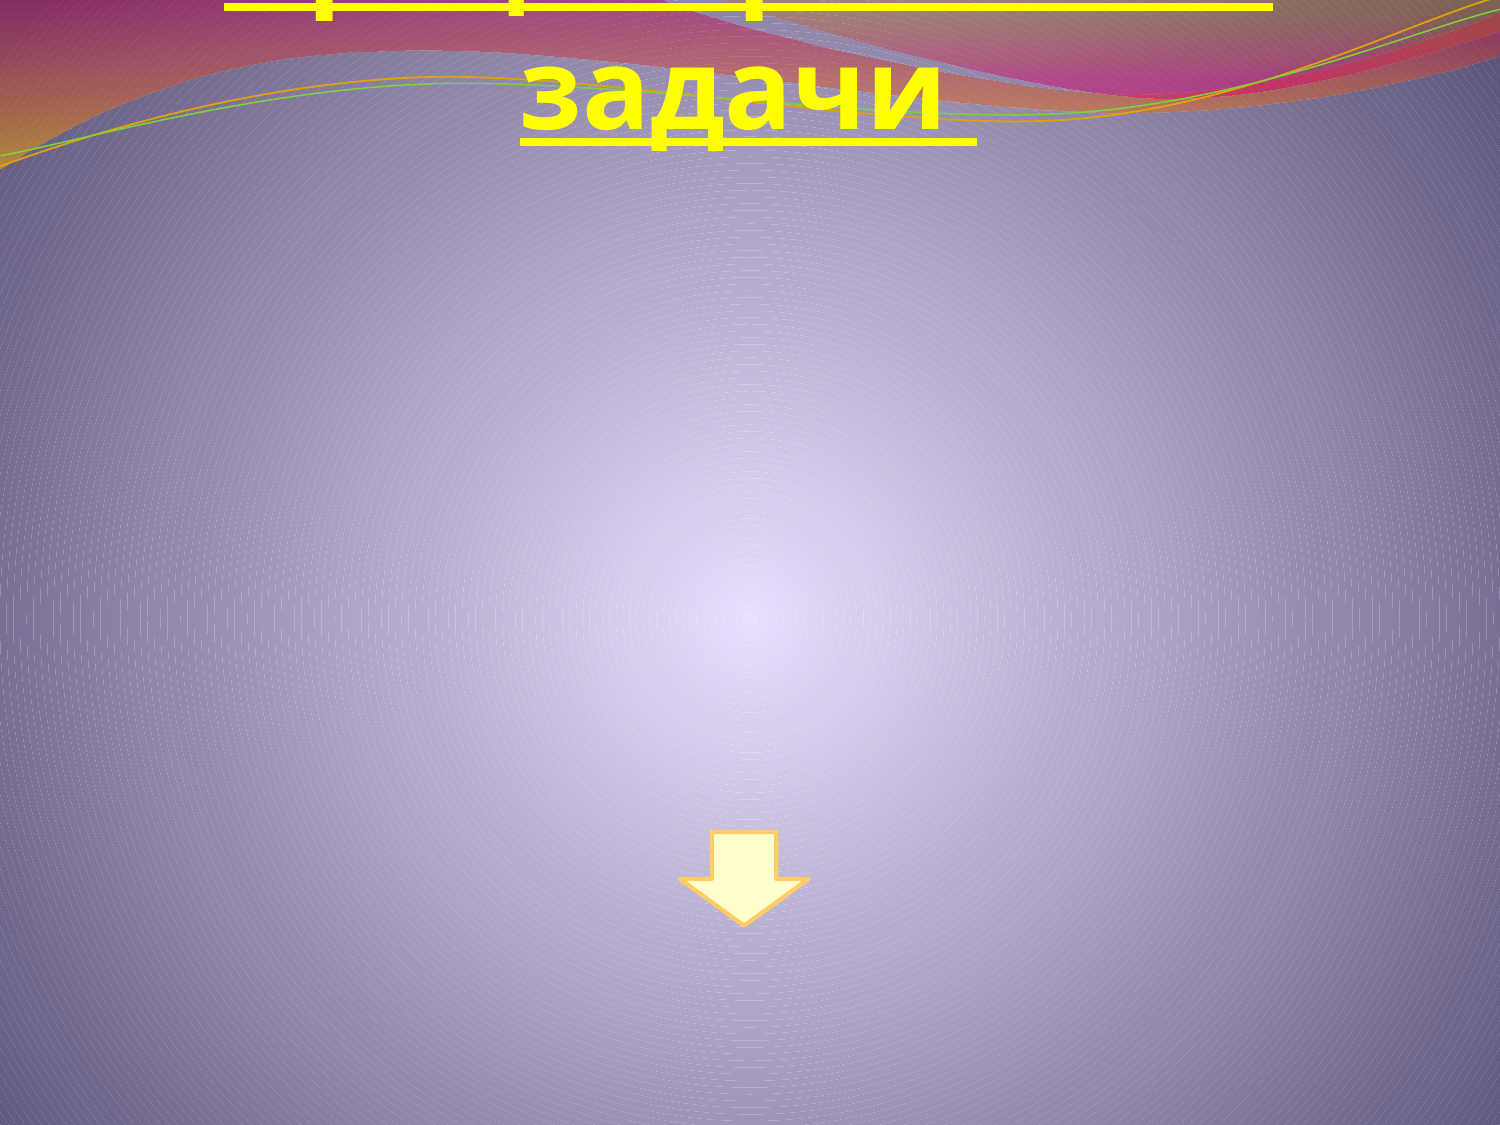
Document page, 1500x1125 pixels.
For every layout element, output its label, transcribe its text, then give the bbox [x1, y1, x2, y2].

title Процесс решения задачи [23, 0, 1477, 153]
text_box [93, 913, 1383, 1067]
text_box [677, 845, 811, 913]
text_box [105, 175, 1383, 833]
